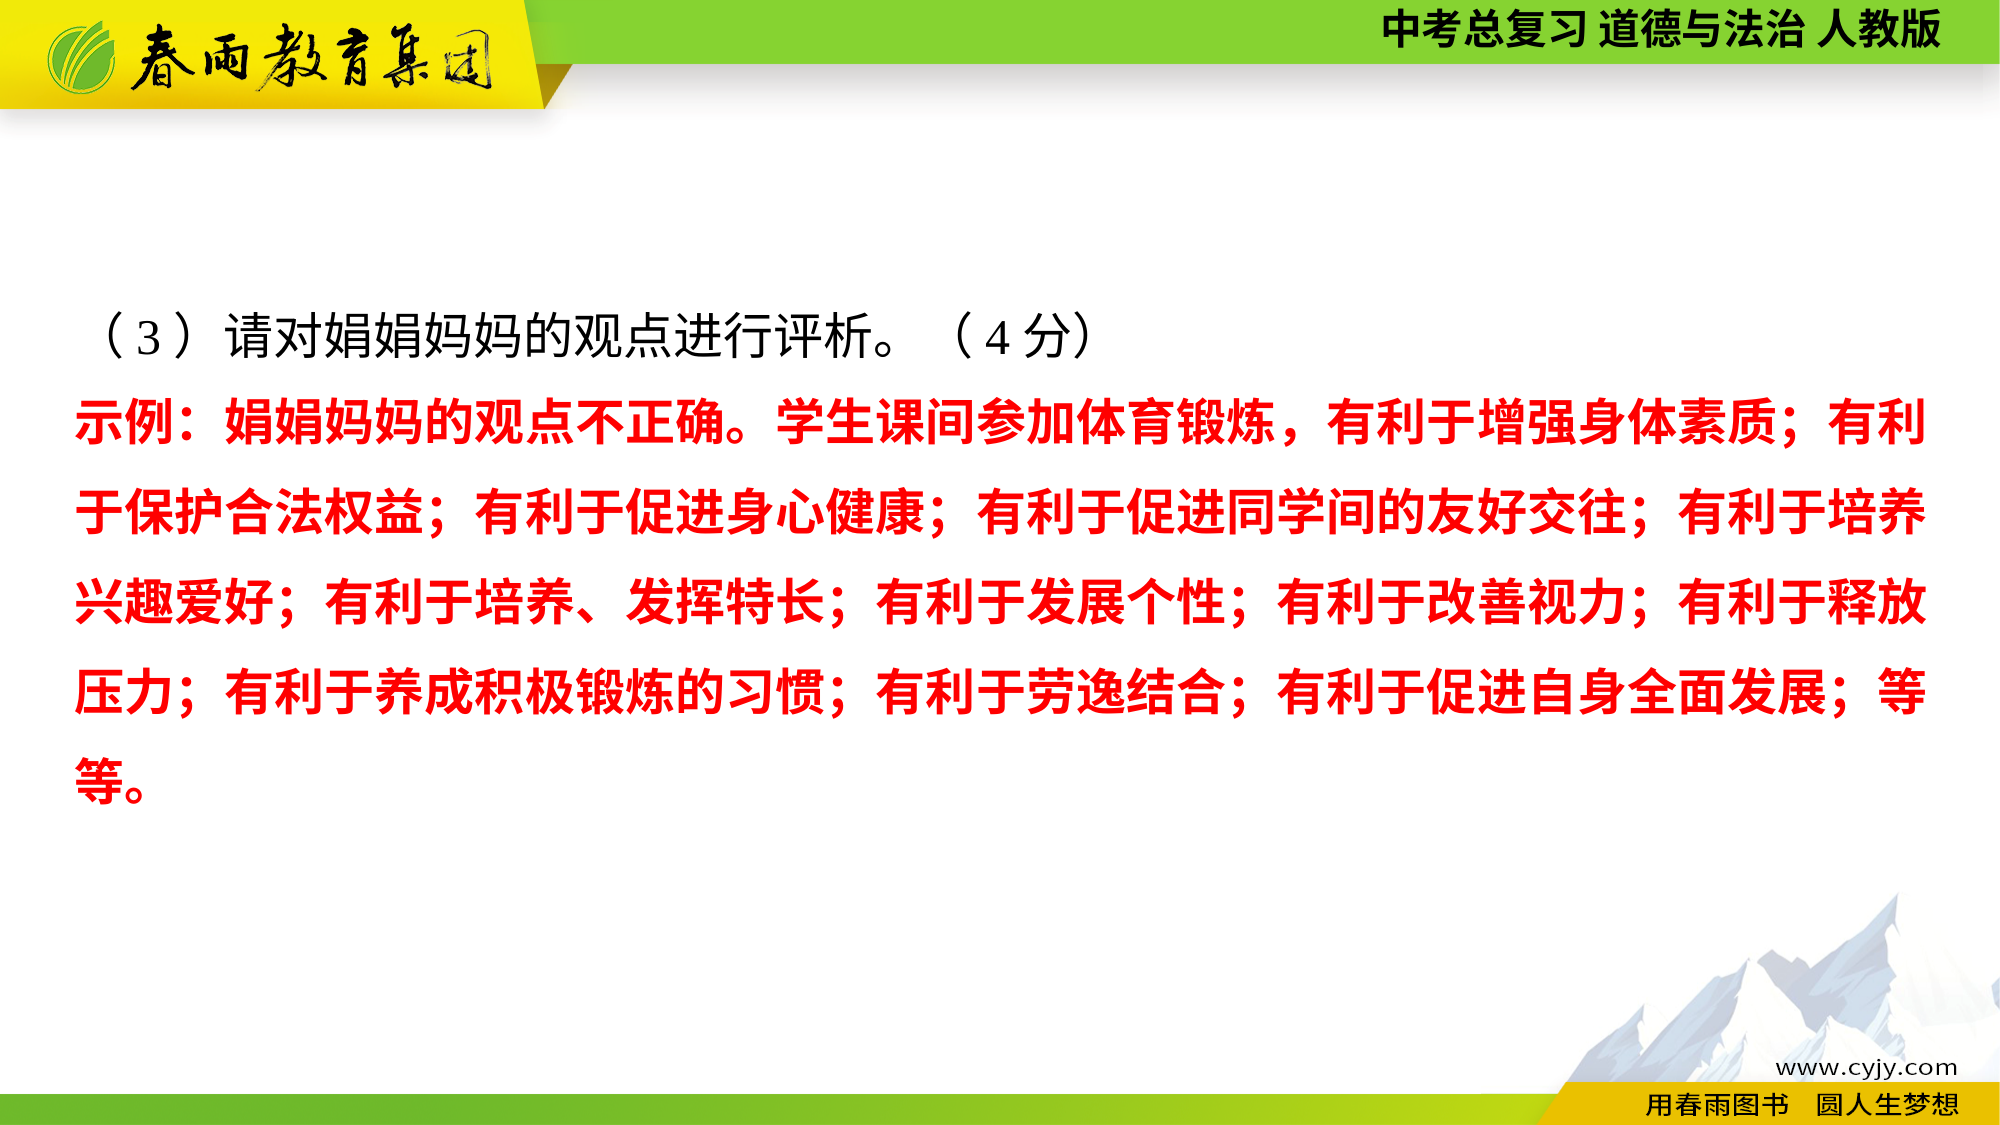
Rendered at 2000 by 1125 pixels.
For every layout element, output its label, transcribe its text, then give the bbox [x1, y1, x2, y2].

list （3）请对娟娟妈妈的观点进行评析。（4分） [59, 266, 1944, 352]
picture [0, 0, 2000, 1125]
text_box 示例：娟娟妈妈的观点不正确。学生课间参加体育锻炼，有利于增强身体素质；有利于保护合法权益；有利于促进身心健康；有利于促进同学间的友好交往；有利于培养兴趣爱好；有利于培养、发挥特长；有利于发展个性；有利于改善视力；有利于释放压力；有利于养成积极锻炼的习惯；有利于劳逸结合；有利于促进自身全面发展；等等。 [59, 352, 1944, 818]
